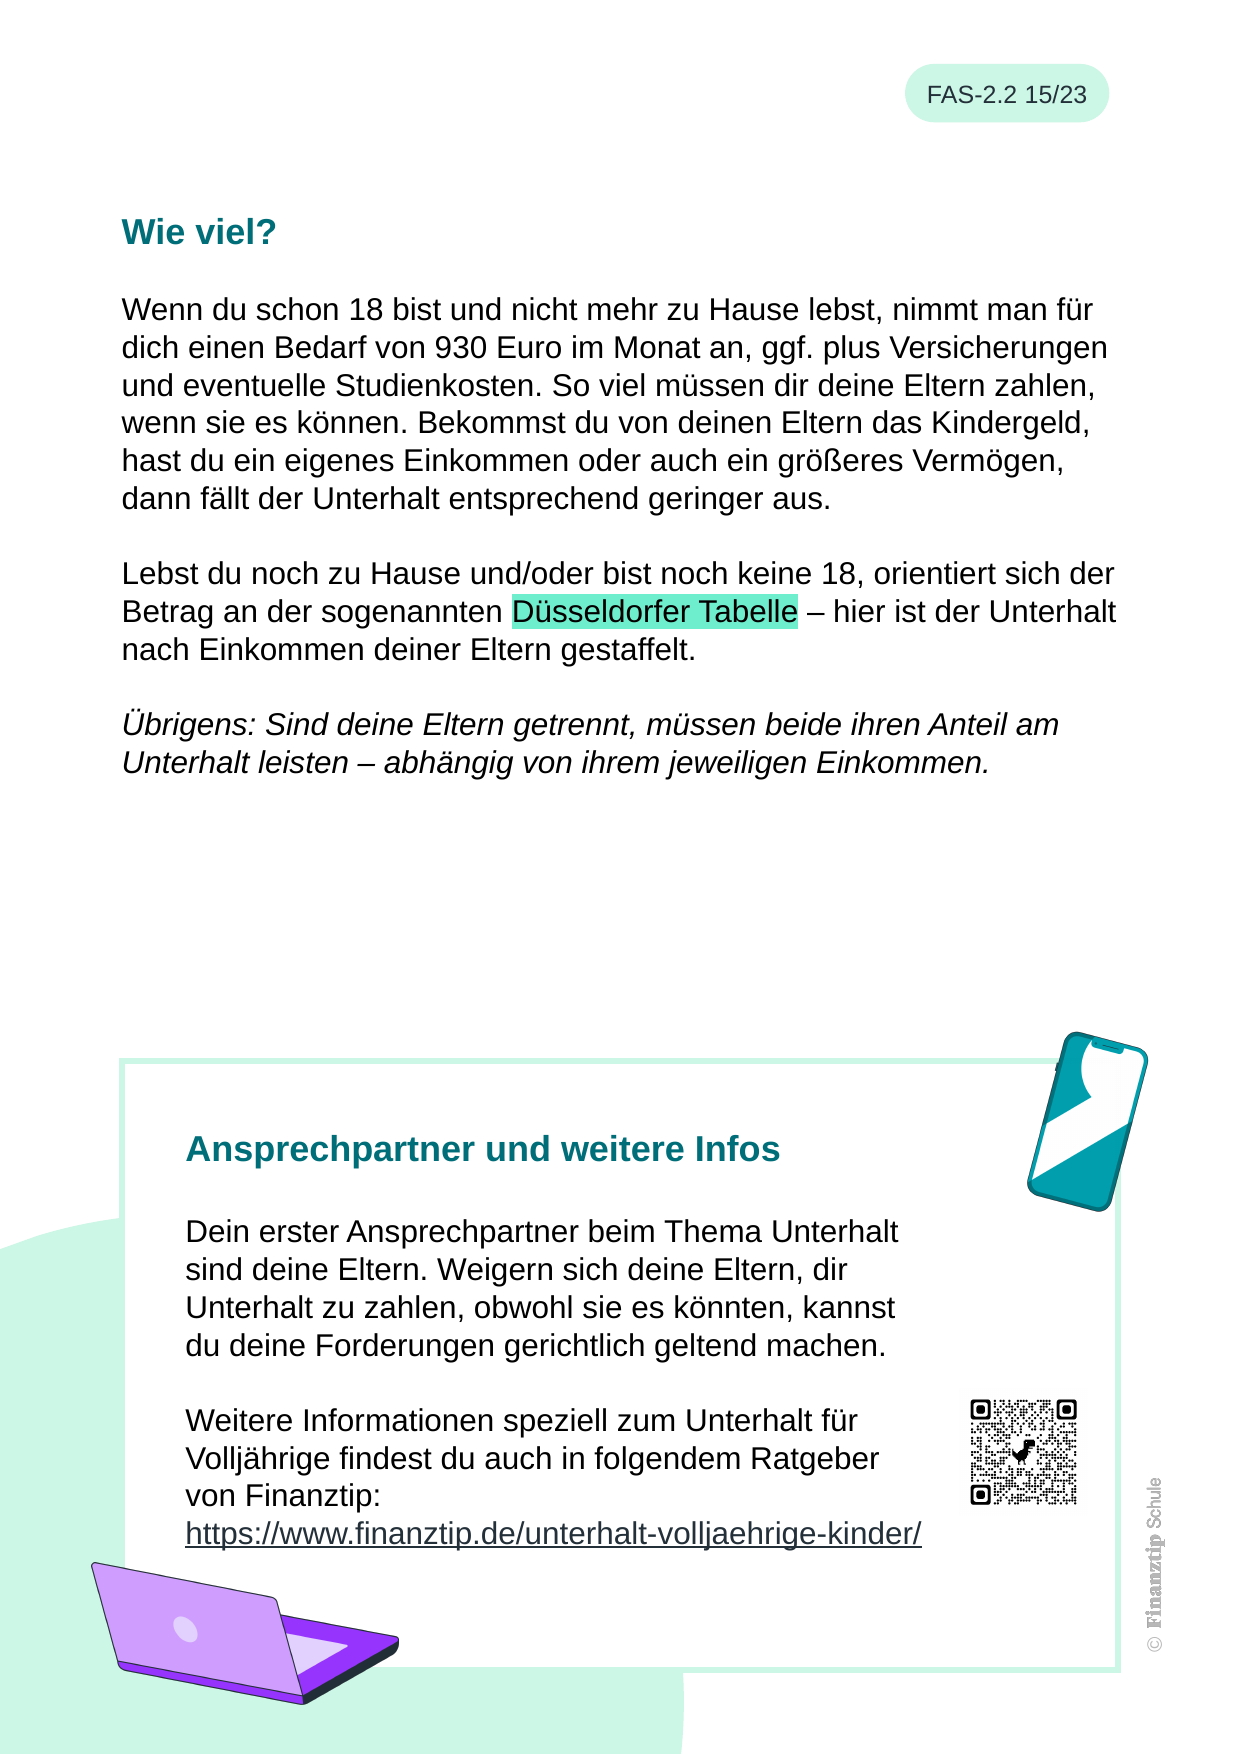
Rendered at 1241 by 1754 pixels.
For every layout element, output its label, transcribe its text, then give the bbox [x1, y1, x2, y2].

picture [91, 1562, 399, 1705]
picture [1143, 1478, 1165, 1628]
picture [959, 1388, 1088, 1516]
picture [980, 1009, 1195, 1234]
text_box Ansprechpartner und weitere Infos Dein erster Ansprechpartner beim Thema Unterhalt sind deine Eltern. Weigern sich deine Eltern, dir Unterhalt zu zahlen, obwohl sie es könnten, kannst du deine Forderungen gerichtlich geltend machen. Weitere Informationen speziell zum Unterhalt für Volljährige findest du auch in folgendem Ratgeber von Finanztip: https://www.finanztip.de/unterhalt-volljaehrige-kinder/ [121, 1060, 1119, 1671]
text_box Wie viel? Wenn du schon 18 bist und nicht mehr zu Hause lebst, nimmt man für dich einen Bedarf von 930 Euro im Monat an, ggf. plus Versicherungen und eventuelle Studienkosten. So viel müssen dir deine Eltern zahlen, wenn sie es können. Bekommst du von deinen Eltern das Kindergeld, hast du ein eigenes Einkommen oder auch ein größeres Vermögen, dann fällt der Unterhalt entsprechend geringer aus. Lebst du noch zu Hause und/oder bist noch keine 18, orientiert sich der Betrag an der sogenannten Düsseldorfer Tabelle – hier ist der Unterhalt nach Einkommen deiner Eltern gestaffelt. Übrigens: Sind deine Eltern getrennt, müssen beide ihren Anteil am Unterhalt leisten – abhängig von ihrem jeweiligen Einkommen. [121, 200, 1119, 787]
